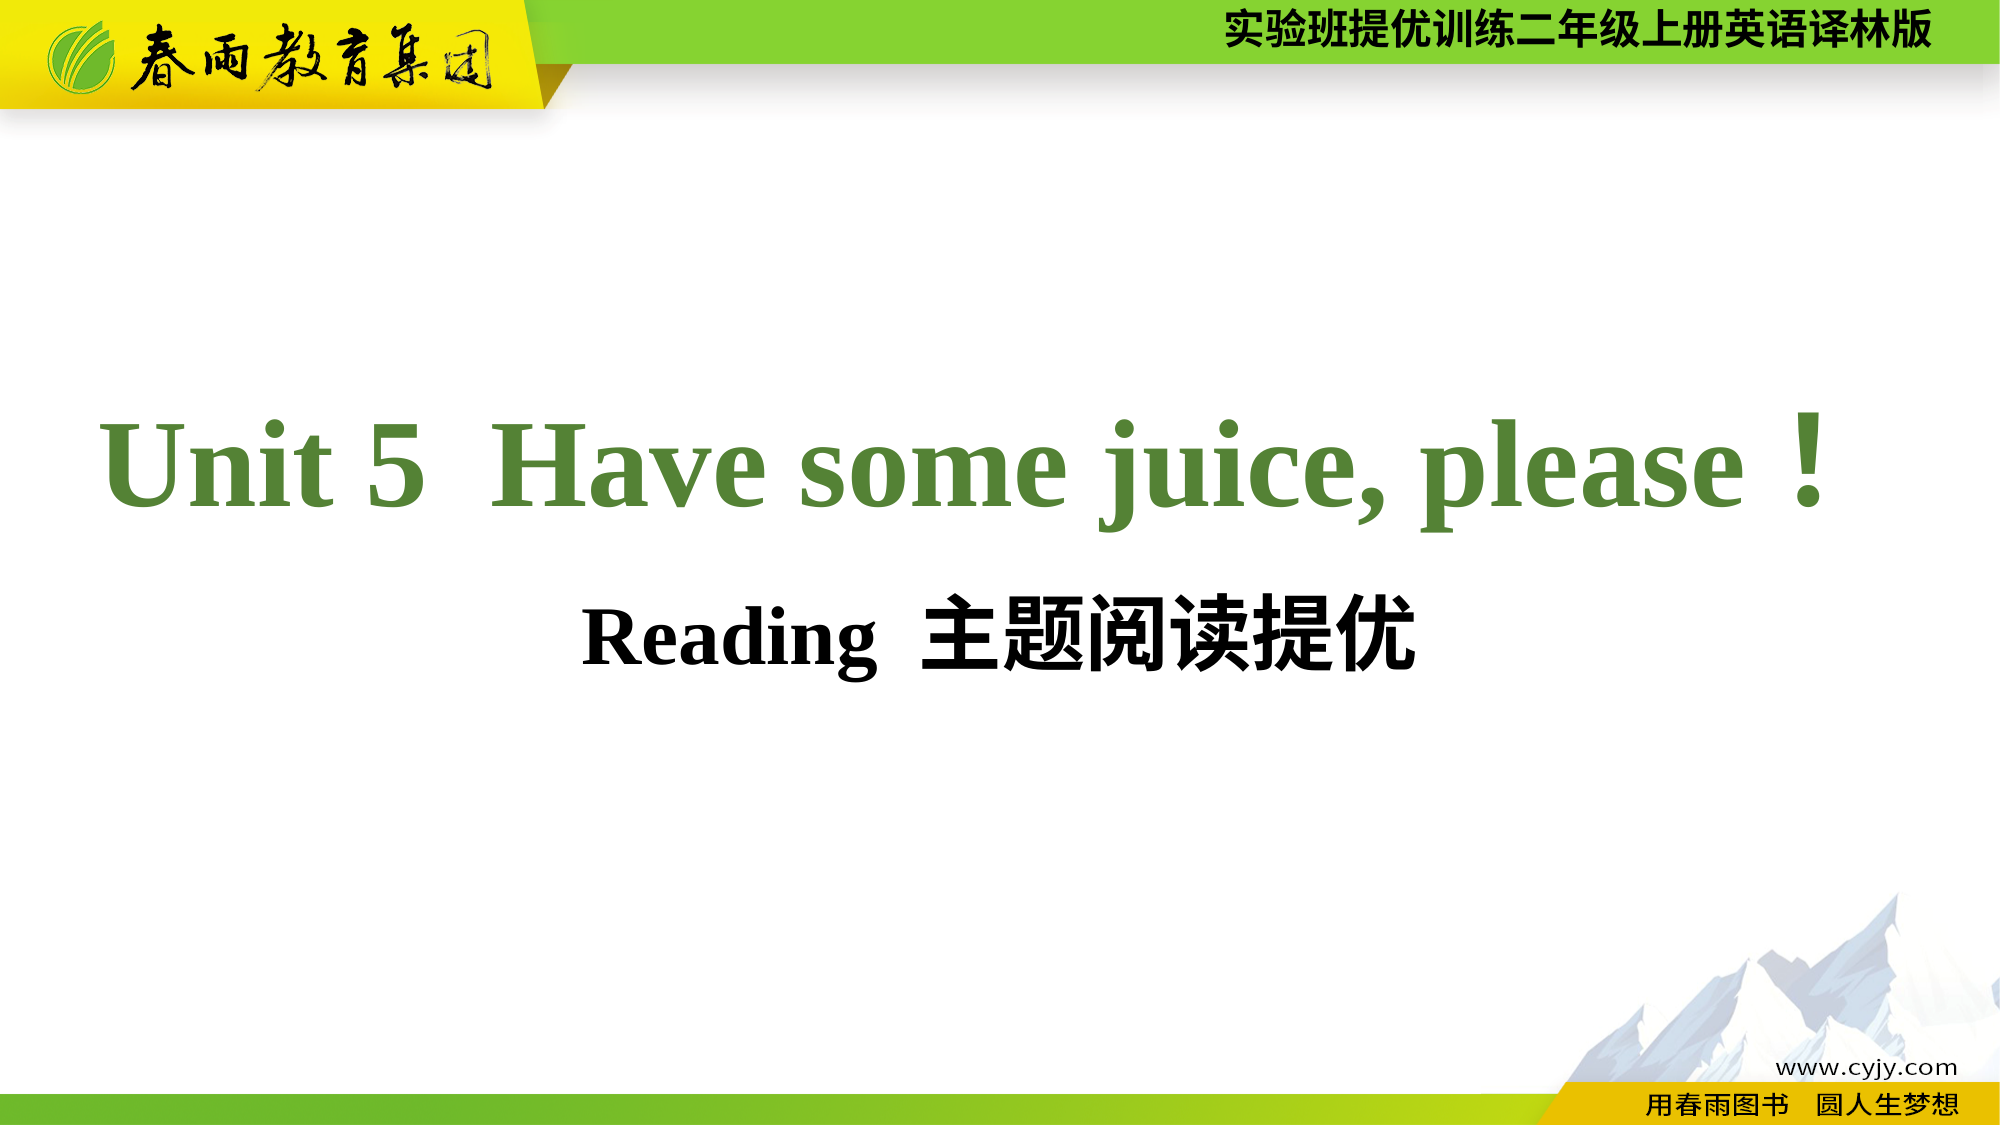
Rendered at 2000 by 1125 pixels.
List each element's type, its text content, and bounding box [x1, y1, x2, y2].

text_box Unit 5 Have some juice, please！ Reading 主题阅读提优 [0, 298, 2000, 689]
picture [0, 0, 2000, 298]
picture [0, 689, 2000, 1125]
